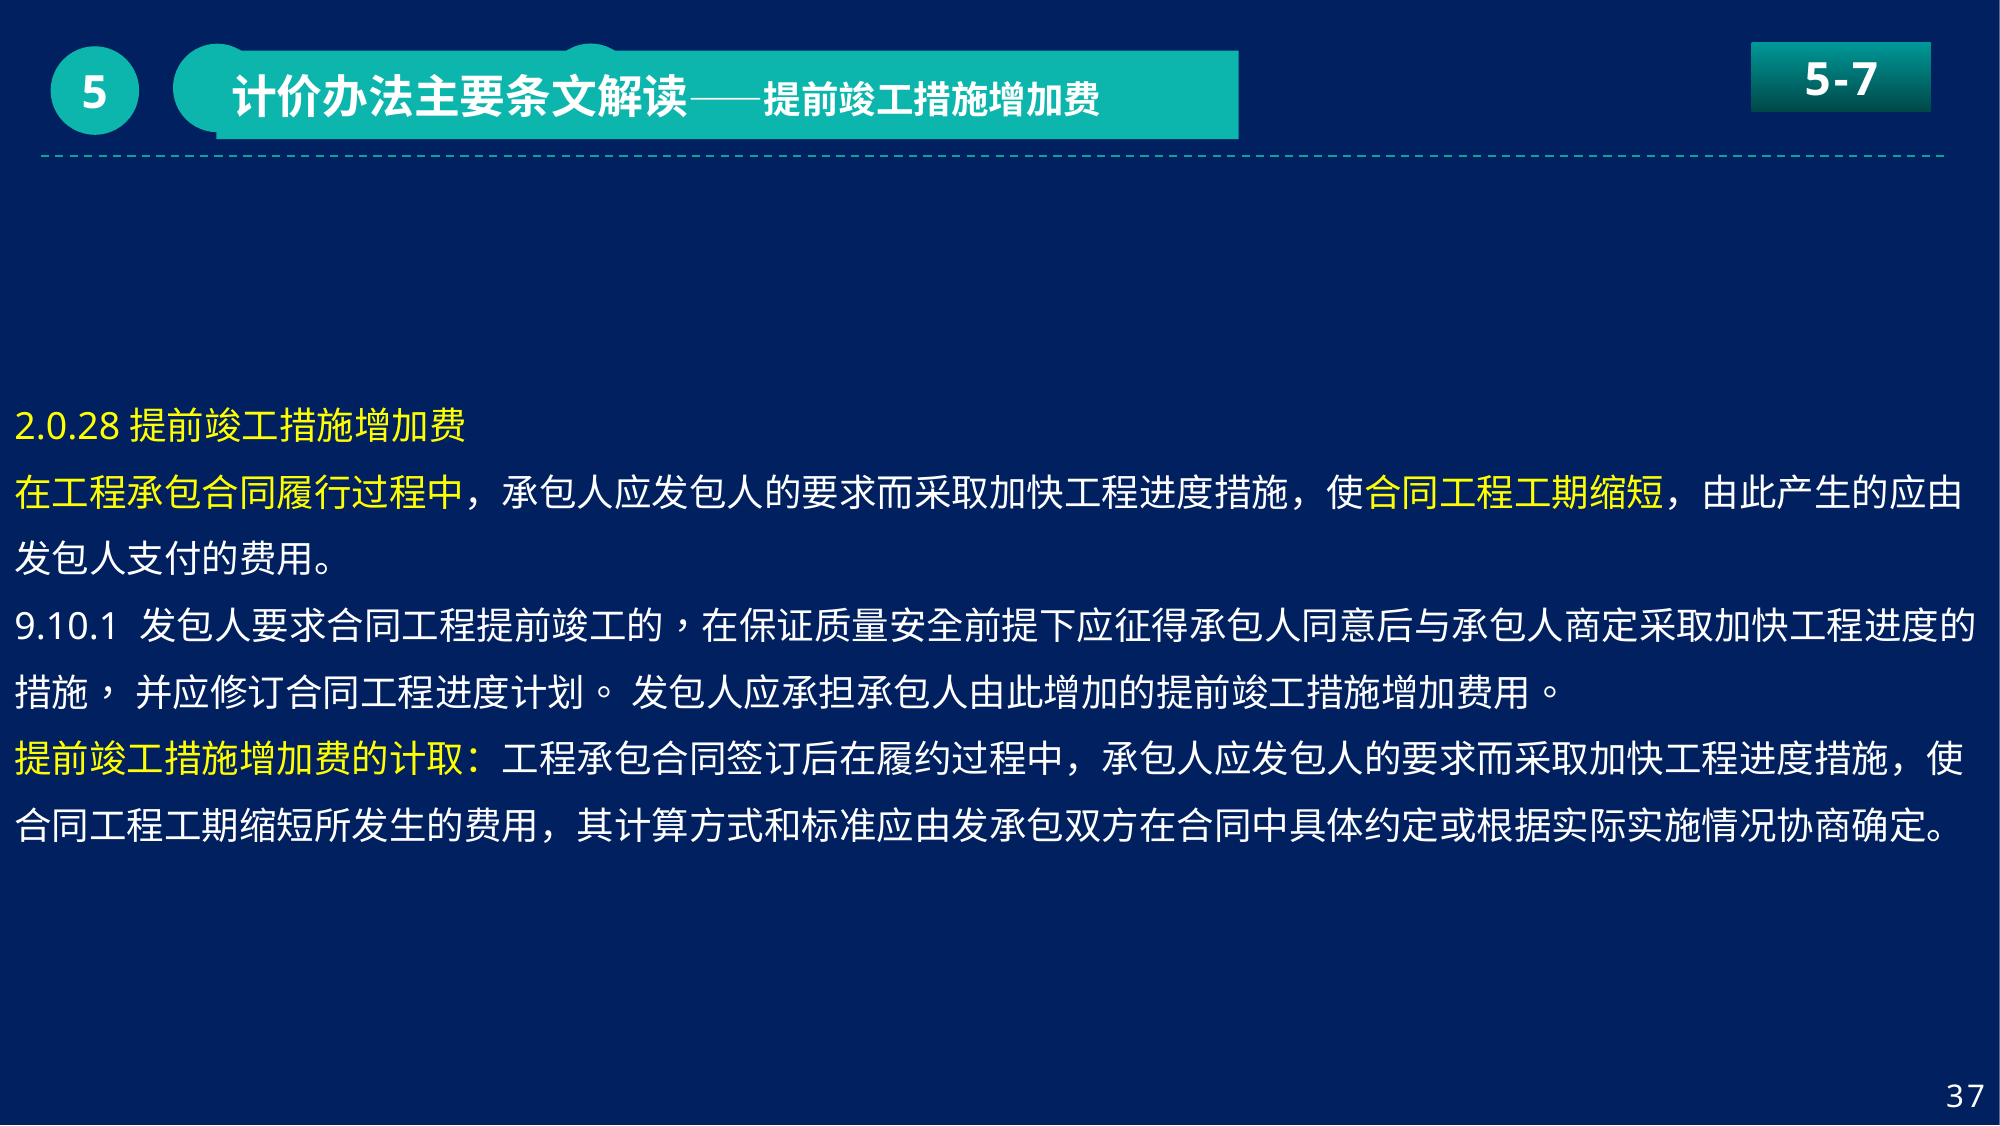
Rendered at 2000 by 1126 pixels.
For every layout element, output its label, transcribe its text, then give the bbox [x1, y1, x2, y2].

text_box 2.0.28提前竣工措施增加费 在工程承包合同履行过程中，承包人应发包人的要求而采取加快工程进度措施，使合同工程工期缩短，由此产生的应由发包人支付的费用。 9.10.1 发包人要求合同工程提前竣工的，在保证质量安全前提下应征得承包人同意后与承包人商定采取加快工程进度的措施， 并应修订合同工程进度计划。 发包人应承担承包人由此增加的提前竣工措施增加费用。 提前竣工措施增加费的计取：工程承包合同签订后在履约过程中，承包人应发包人的要求而采取加快工程进度措施，使合同工程工期缩短所发生的费用，其计算方式和标准应由发承包双方在合同中具体约定或根据实际实施情况协商确定。 [0, 373, 2000, 899]
text_box 37 [1905, 1065, 2000, 1126]
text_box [40, 43, 1950, 157]
